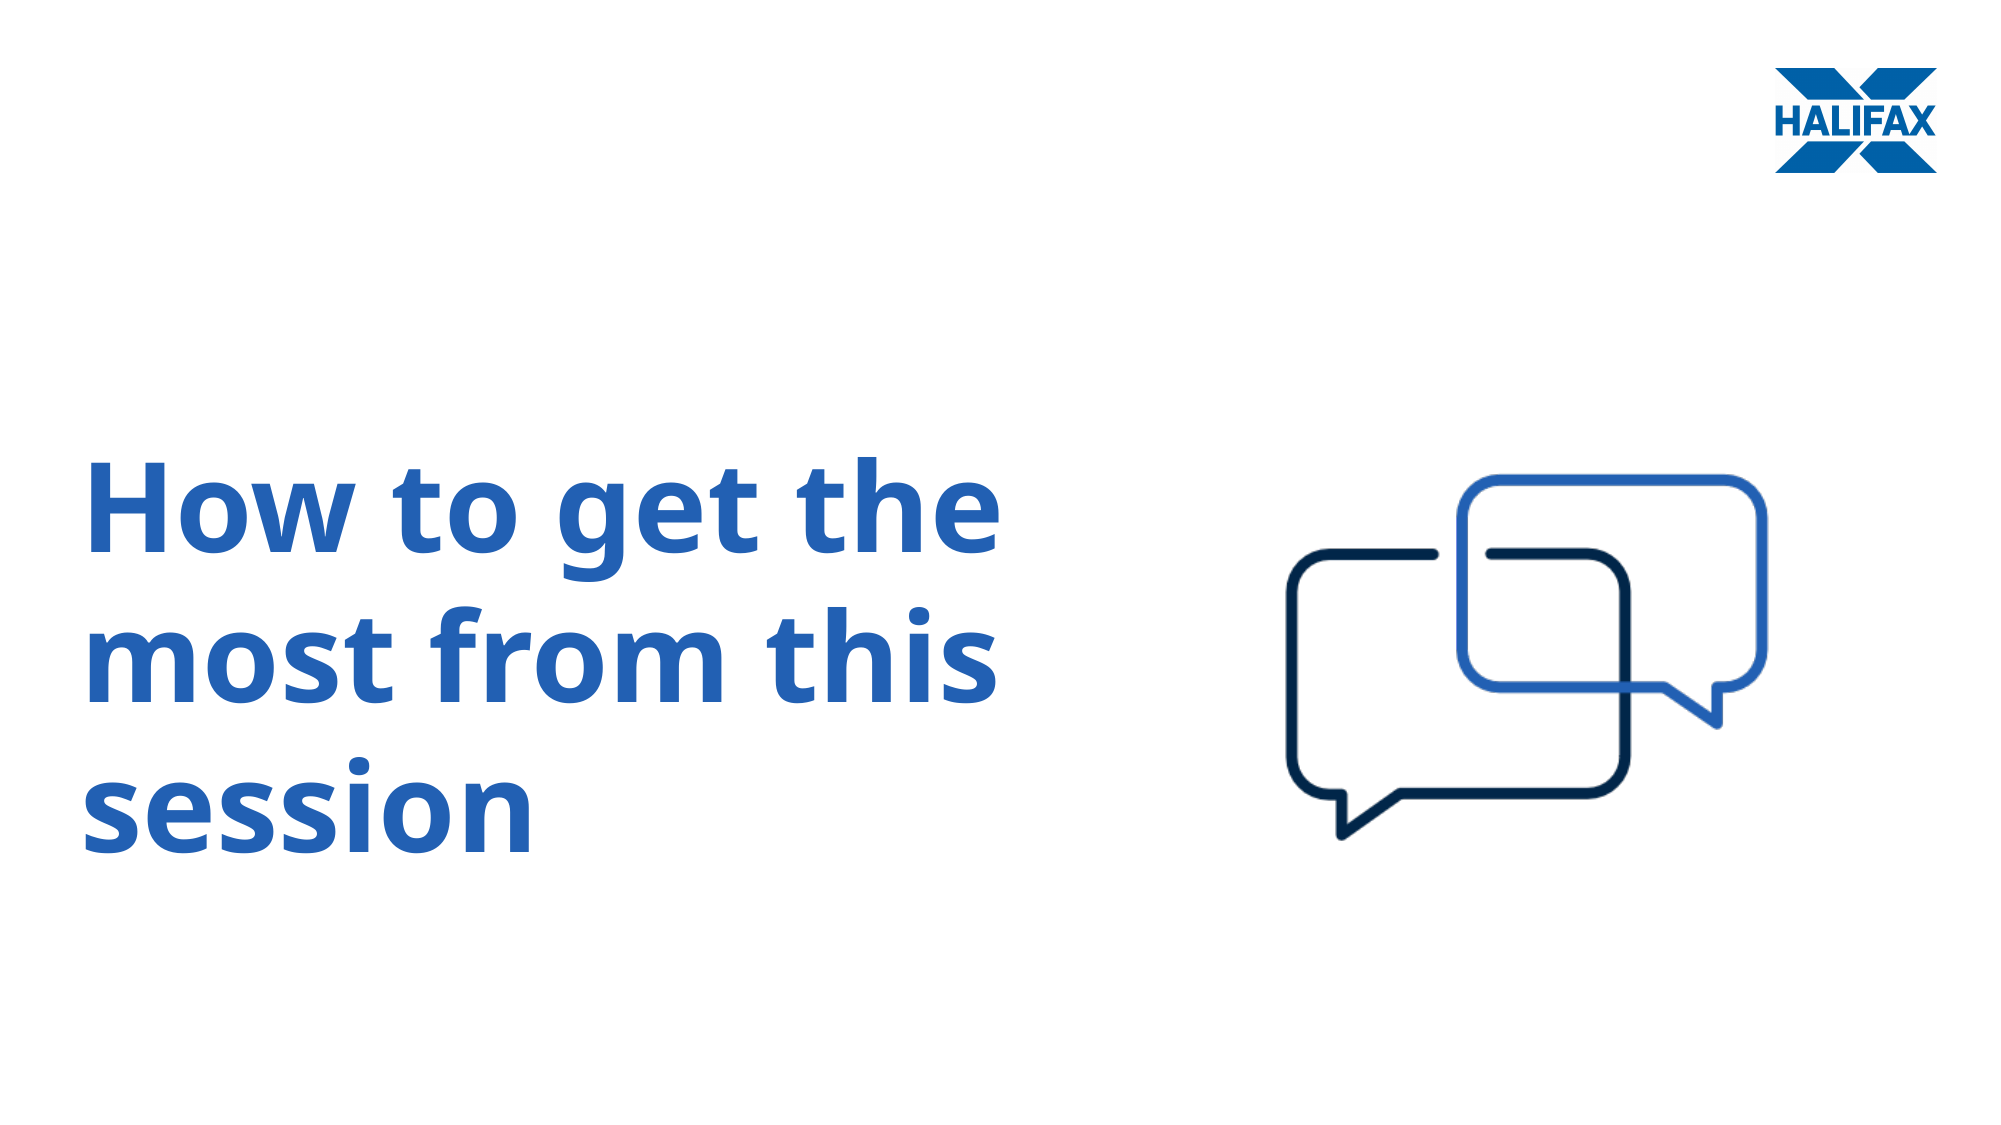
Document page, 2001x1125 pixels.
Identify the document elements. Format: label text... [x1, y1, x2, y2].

picture [1775, 68, 1937, 173]
picture [1214, 327, 1856, 972]
list How to get the most from this session [65, 419, 1149, 582]
